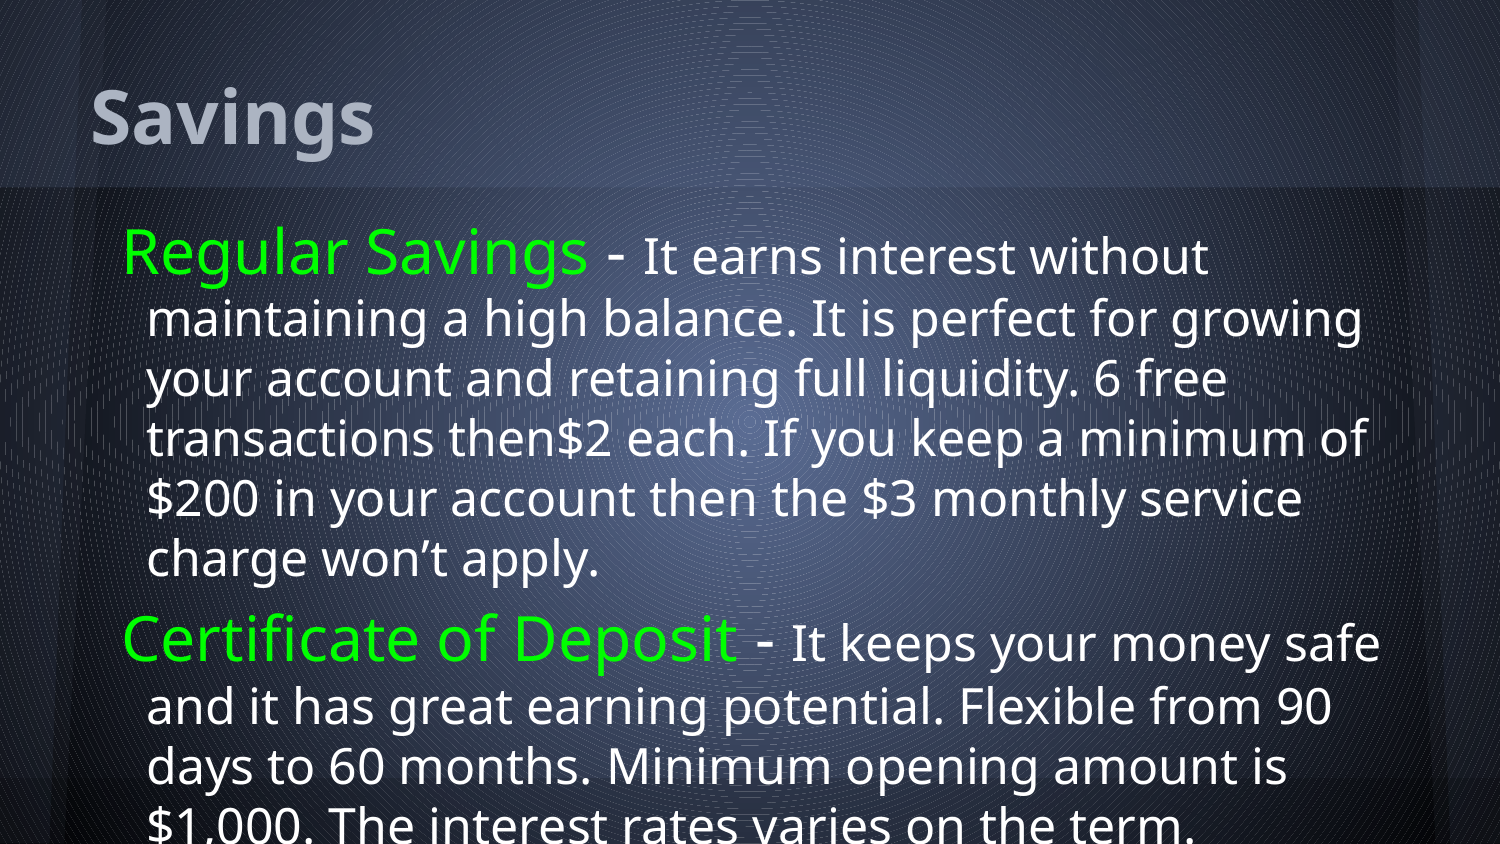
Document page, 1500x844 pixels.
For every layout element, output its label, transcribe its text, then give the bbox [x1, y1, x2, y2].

list Regular Savings - It earns interest without maintaining a high balance. It is perfect for growing your account and retaining full liquidity. 6 free transactions then$2 each. If you keep a minimum of $200 in your account then the $3 monthly service charge won’t apply. Certificate of Deposit - It keeps your money safe and it has great earning potential. Flexible from 90 days to 60 months. Minimum opening amount is $1,000. The interest rates varies on the term. [75, 196, 1425, 808]
title Savings [75, 33, 1425, 175]
